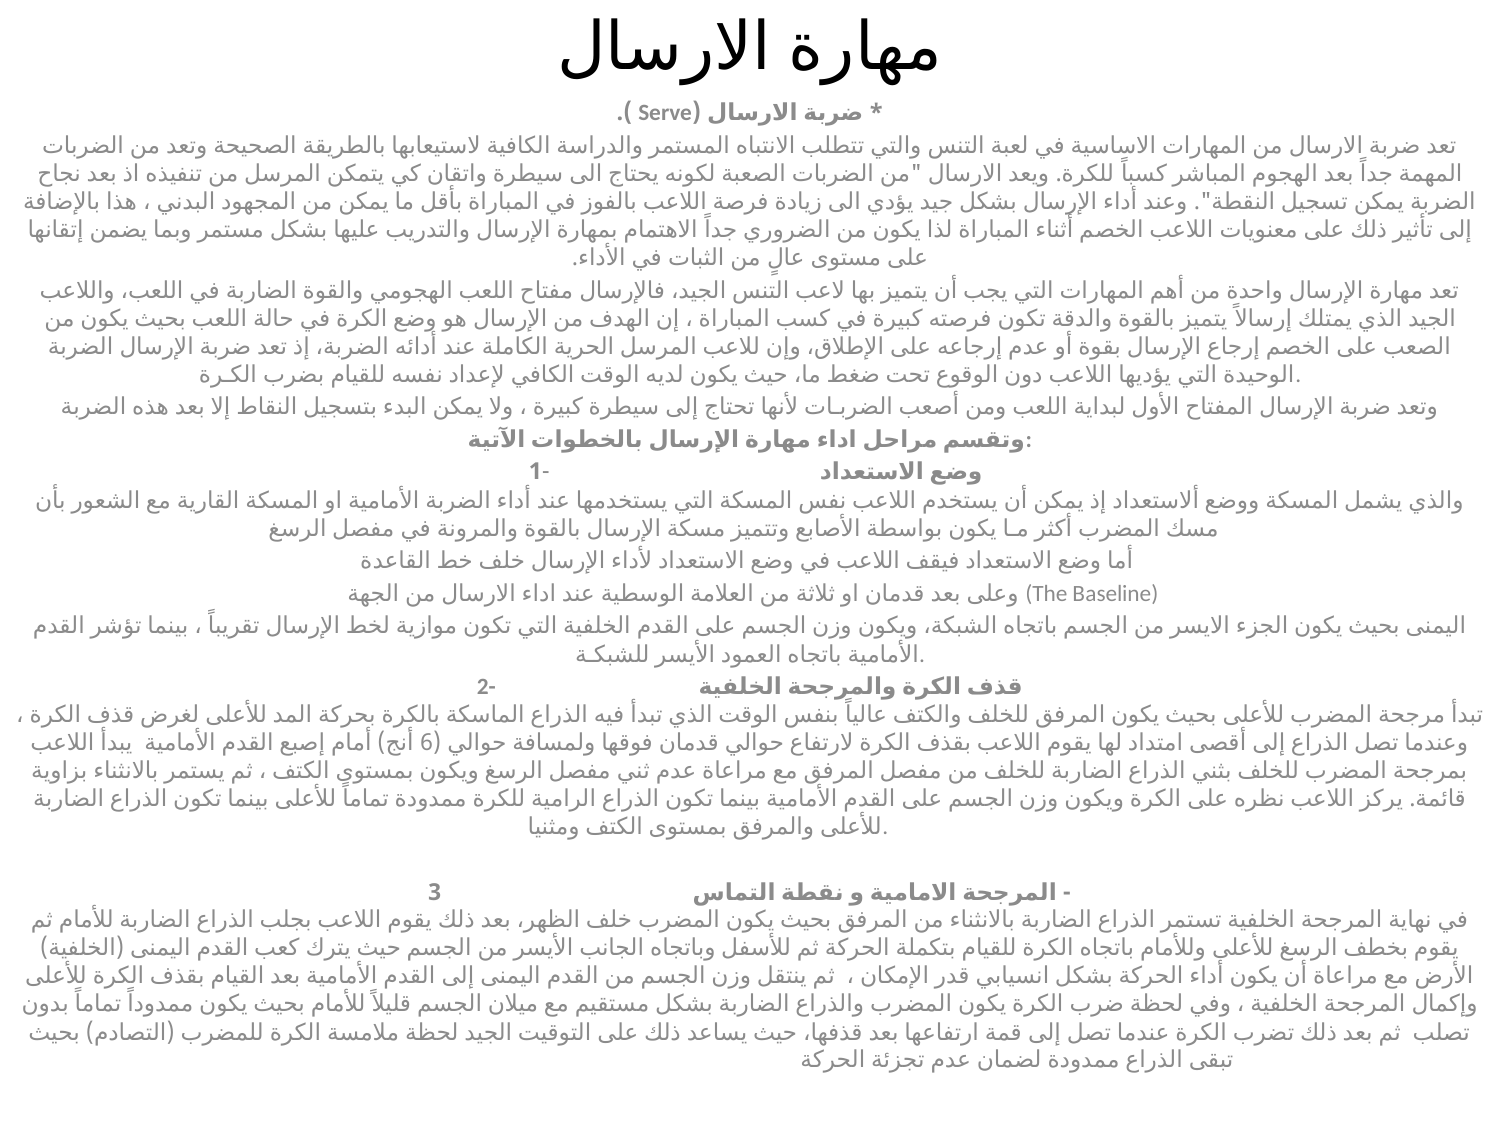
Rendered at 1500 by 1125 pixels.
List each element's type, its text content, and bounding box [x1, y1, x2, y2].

title مهارة الارسال [112, 7, 1388, 79]
subtitle * ضربة الارسال (Serve ). تعد ضربة الارسال من المهارات الاساسية في لعبة التنس والتي تتطلب الانتباه المستمر والدراسة الكافية لاستيعابها بالطريقة الصحيحة وتعد من الضربات المهمة جداً بعد الهجوم المباشر كسباً للكرة. ويعد الارسال "من الضربات الصعبة لكونه يحتاج الى سيطرة واتقان كي يتمكن المرسل من تنفيذه اذ بعد نجاح الضربة يمكن تسجيل النقطة". وعند أداء الإرسال بشكل جيد يؤدي الى زيادة فرصة اللاعب بالفوز في المباراة بأقل ما يمكن من المجهود البدني ، هذا بالإضافة إلى تأثير ذلك على معنويات اللاعب الخصم أثناء المباراة لذا يكون من الضروري جداً الاهتمام بمهارة الإرسال والتدريب عليها بشكل مستمر وبما يضمن إتقانها على مستوى عالٍ من الثبات في الأداء. تعد مهارة الإرسال واحدة من أهم المهارات التي يجب أن يتميز بها لاعب التنس الجيد، فالإرسال مفتاح اللعب الهجومي والقوة الضاربة في اللعب، واللاعب الجيد الذي يمتلك إرسالاً يتميز بالقوة والدقة تكون فرصته كبيرة في كسب المباراة ، إن الهدف من الإرسال هو وضع الكرة في حالة اللعب بحيث يكون من الصعب على الخصم إرجاع الإرسال بقوة أو عدم إرجاعه على الإطلاق، وإن للاعب المرسل الحرية الكاملة عند أدائه الضربة، إذ تعد ضربة الإرسال الضربة الوحيدة التي يؤديها اللاعب دون الوقوع تحت ضغط ما، حيث يكون لديه الوقت الكافي لإعداد نفسه للقيام بضرب الكـرة. وتعد ضربة الإرسال المفتاح الأول لبداية اللعب ومن أصعب الضربـات لأنها تحتاج إلى سيطرة كبيرة ، ولا يمكن البدء بتسجيل النقاط إلا بعد هذه الضربة وتقسم مراحل اداء مهارة الإرسال بالخطوات الآتية: وضع الاستعداد -1 والذي يشمل المسكة ووضع ألاستعداد إذ يمكن أن يستخدم اللاعب نفس المسكة التي يستخدمها عند أداء الضربة الأمامية او المسكة القارية مع الشعور بأن مسك المضرب أكثر مـا يكون بواسطة الأصابع وتتميز مسكة الإرسال بالقوة والمرونة في مفصل الرسغ أما وضع الاستعداد فيقف اللاعب في وضع الاستعداد لأداء الإرسال خلف خط القاعدة وعلى بعد قدمان او ثلاثة من العلامة الوسطية عند اداء الارسال من الجهة (The Baseline) اليمنى بحيث يكون الجزء الايسر من الجسم باتجاه الشبكة، ويكون وزن الجسم على القدم الخلفية التي تكون موازية لخط الإرسال تقريباً ، بينما تؤشر القدم الأمامية باتجاه العمود الأيسر للشبكـة. 2- قذف الكرة والمرجحة الخلفية تبدأ مرجحة المضرب للأعلى بحيث يكون المرفق للخلف والكتف عالياً بنفس الوقت الذي تبدأ فيه الذراع الماسكة بالكرة بحركة المد للأعلى لغرض قذف الكرة ، وعندما تصل الذراع إلى أقصى امتداد لها يقوم اللاعب بقذف الكرة لارتفاع حوالي قدمان فوقها ولمسافة حوالي (6 أنج) أمام إصبع القدم الأمامية يبدأ اللاعب بمرجحة المضرب للخلف بثني الذراع الضاربة للخلف من مفصل المرفق مع مراعاة عدم ثني مفصل الرسغ ويكون بمستوى الكتف ، ثم يستمر بالانثناء بزاوية قائمة. يركز اللاعب نظره على الكرة ويكون وزن الجسم على القدم الأمامية بينما تكون الذراع الرامية للكرة ممدودة تماماً للأعلى بينما تكون الذراع الضاربة للأعلى والمرفق بمستوى الكتف ومثنيا. - المرجحة الامامية و نقطة التماس 3 في نهاية المرجحة الخلفية تستمر الذراع الضاربة بالانثناء من المرفق بحيث يكون المضرب خلف الظهر، بعد ذلك يقوم اللاعب بجلب الذراع الضاربة للأمام ثم يقوم بخطف الرسغ للأعلى وللأمام باتجاه الكرة للقيام بتكملة الحركة ثم للأسفل وباتجاه الجانب الأيسر من الجسم حيث يترك كعب القدم اليمنى (الخلفية) الأرض مع مراعاة أن يكون أداء الحركة بشكل انسيابي قدر الإمكان ، ثم ينتقل وزن الجسم من القدم اليمنى إلى القدم الأمامية بعد القيام بقذف الكرة للأعلى وإكمال المرجحة الخلفية ، وفي لحظة ضرب الكرة يكون المضرب والذراع الضاربة بشكل مستقيم مع ميلان الجسم قليلاً للأمام بحيث يكون ممدوداً تماماً بدون تصلب ثم بعد ذلك تضرب الكرة عندما تصل إلى قمة ارتفاعها بعد قذفها، حيث يساعد ذلك على التوقيت الجيد لحظة ملامسة الكرة للمضرب (التصادم) بحيث تبقى الذراع ممدودة لضمان عدم تجزئة الحركة [0, 90, 1500, 1094]
